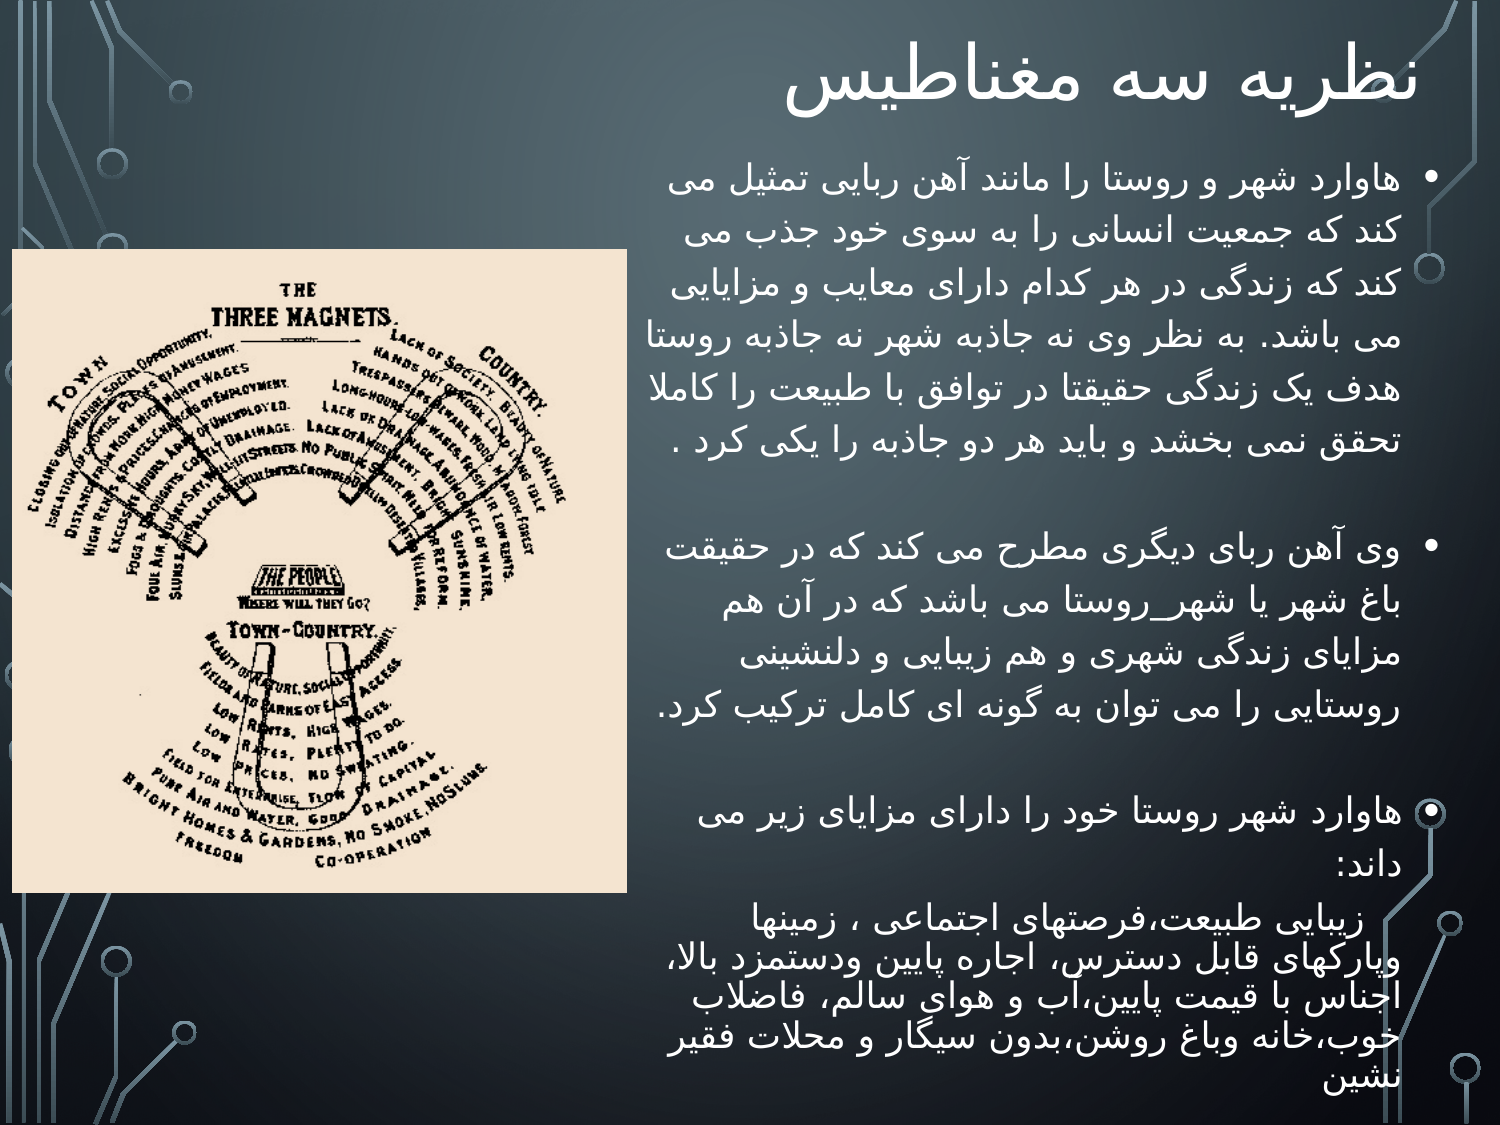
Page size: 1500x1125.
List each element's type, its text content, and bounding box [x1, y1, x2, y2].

title نظریه سه مغناطیس [750, 0, 1463, 163]
picture [12, 249, 627, 893]
list هاوارد شهر و روستا را مانند آهن ربایی تمثیل می کند که جمعیت انسانی را به سوی خود جذب می کند که زندگی در هر کدام دارای معایب و مزایایی می باشد. به نظر وی نه جاذبه شهر نه جاذبه روستا هدف یک زندگی حقیقتا در توافق با طبیعت را کاملا تحقق نمی بخشد و باید هر دو جاذبه را یکی کرد . وی آهن ربای دیگری مطرح می کند که در حقیقت باغ شهر یا شهر_روستا می باشد که در آن هم مزایای زندگی شهری و هم زیبایی و دلنشینی روستایی را می توان به گونه ای کامل ترکیب کرد. هاوارد شهر روستا خود را دارای مزایای زیر می داند: زیبایی طبیعت،فرصتهای اجتماعی ، زمینها وپارکهای قابل دسترس، اجاره پایین ودستمزد بالا، اجناس با قیمت پایین،آب و هوای سالم، فاضلاب خوب،خانه وباغ روشن،بدون سیگار و محلات فقیر نشین [612, 137, 1450, 1125]
